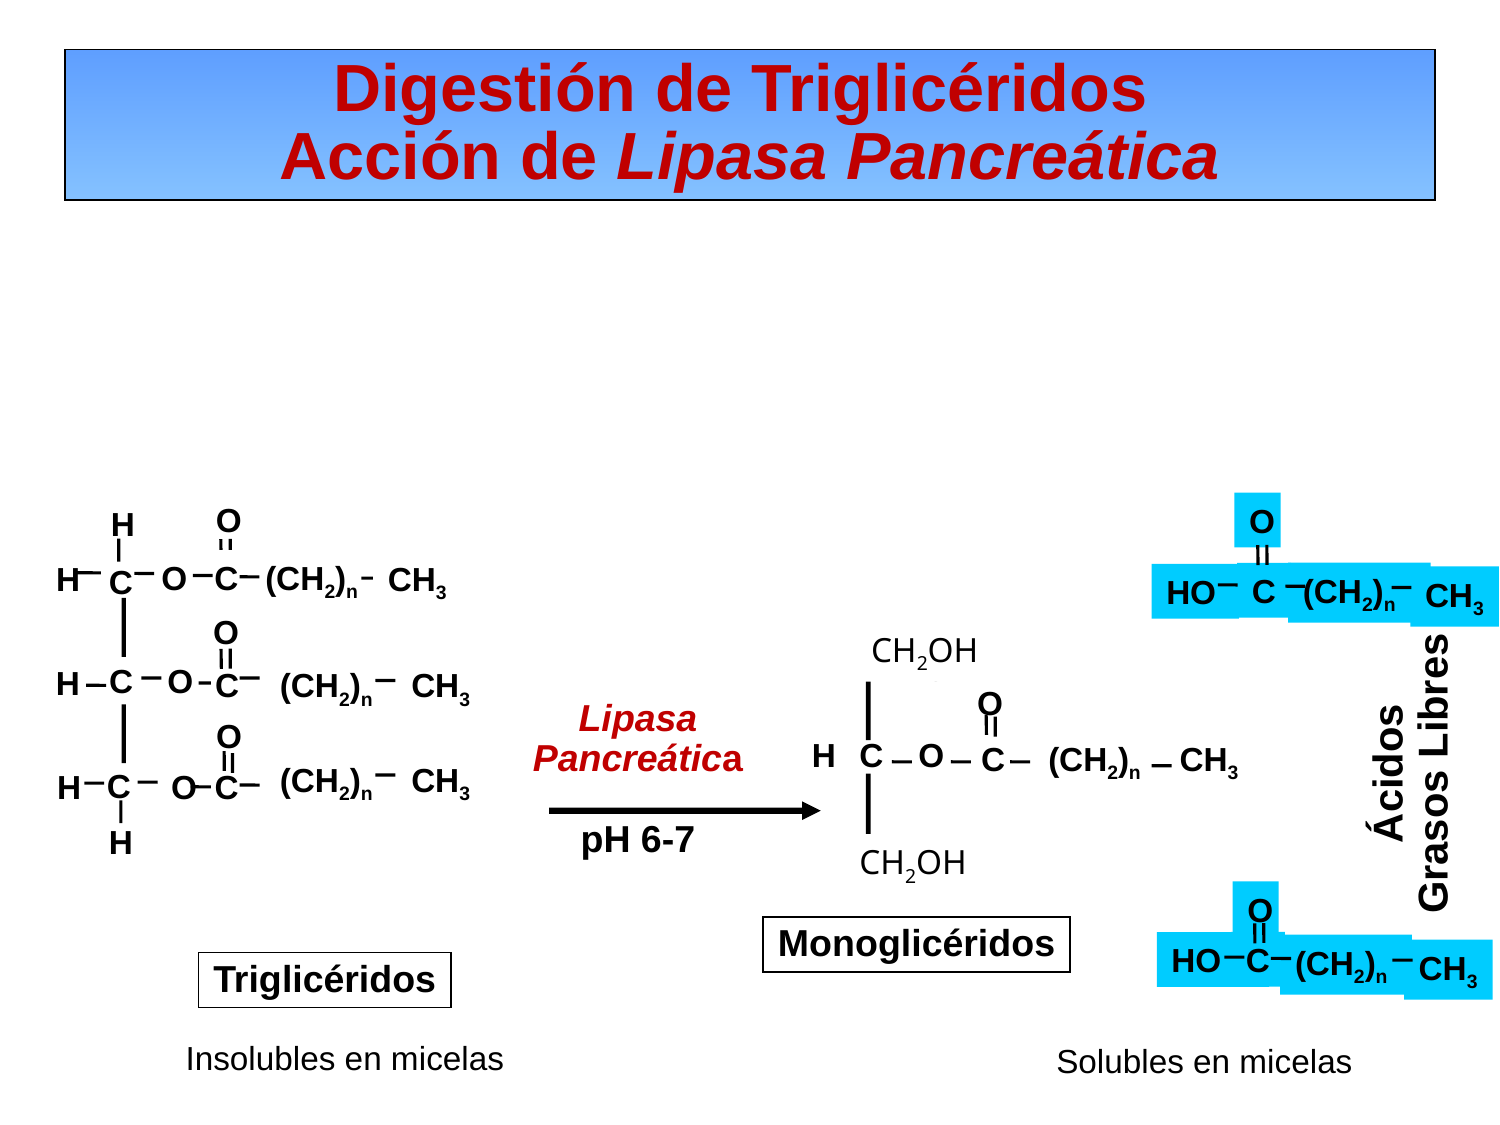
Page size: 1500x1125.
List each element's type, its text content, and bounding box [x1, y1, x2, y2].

text_box Solubles en micelas [1041, 1037, 1368, 1088]
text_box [1257, 492, 1500, 622]
text_box Ácidos Grasos Libres [1359, 630, 1465, 879]
text_box Insolubles en micelas [170, 1034, 520, 1086]
text_box Digestión de Triglicéridos Acción de Lipasa Pancreática [64, 49, 1436, 201]
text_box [1260, 881, 1494, 995]
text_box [40, 491, 1255, 1024]
